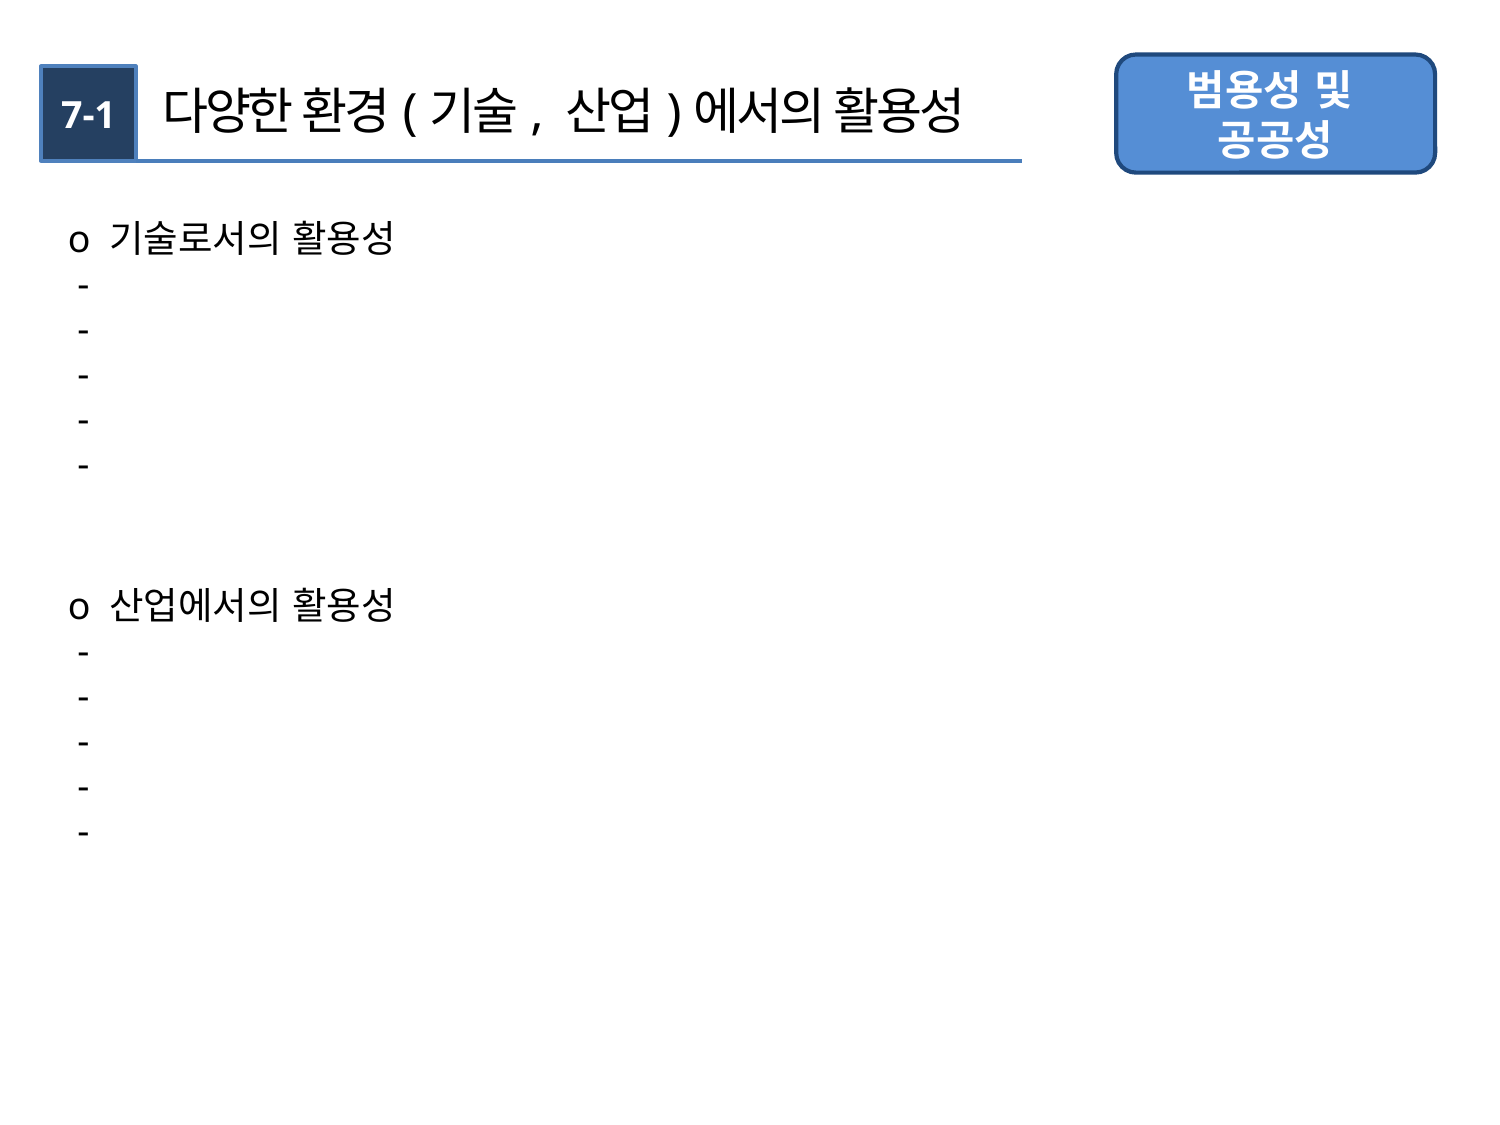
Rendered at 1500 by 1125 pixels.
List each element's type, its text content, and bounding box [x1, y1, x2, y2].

text_box o 기술로서의 활용성 - - - - - [53, 208, 1412, 493]
text_box 범용성 및 공공성 [1114, 52, 1438, 175]
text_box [40, 66, 1022, 162]
text_box o 산업에서의 활용성 - - - - - [53, 574, 1412, 859]
